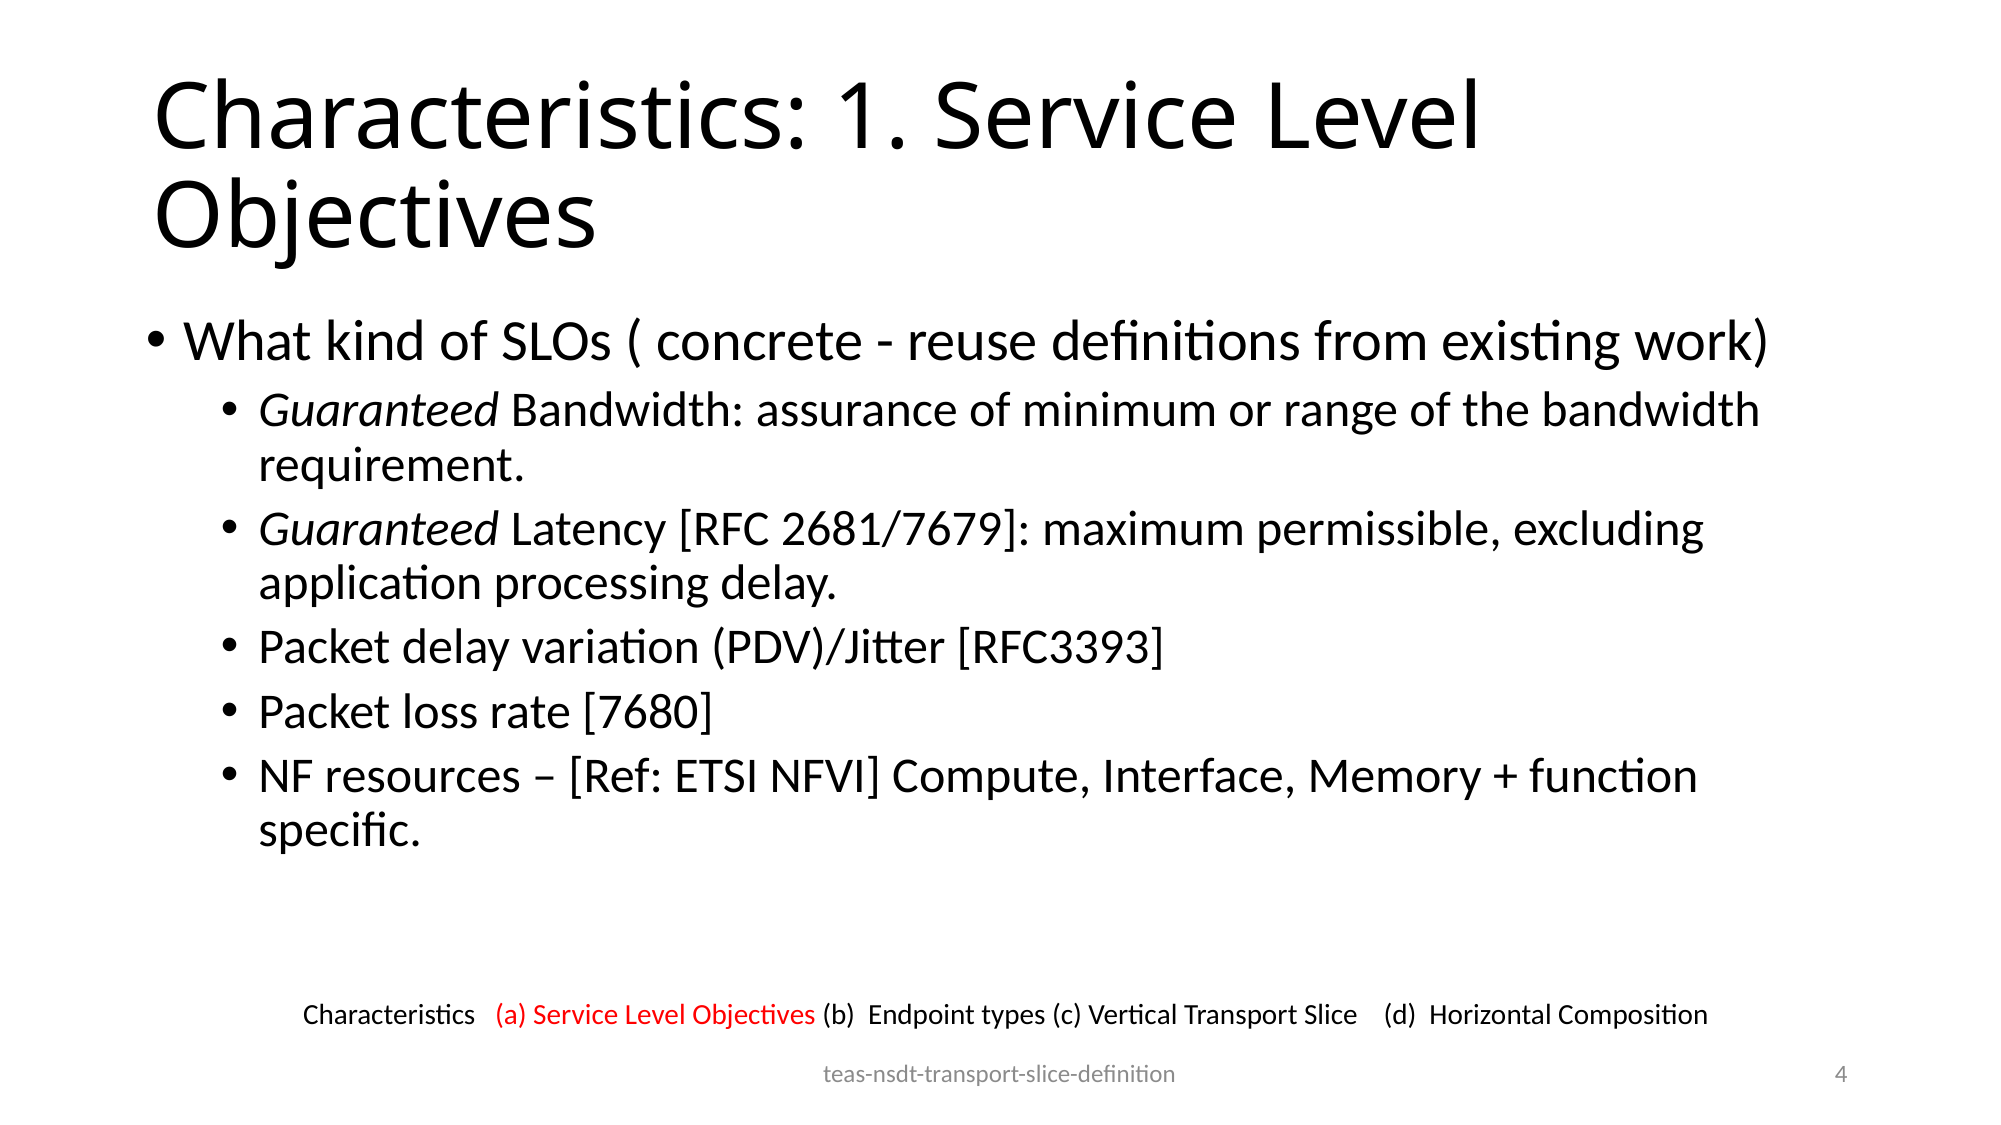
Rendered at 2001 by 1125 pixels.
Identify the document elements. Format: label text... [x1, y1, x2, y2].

list What kind of SLOs ( concrete - reuse definitions from existing work) Guaranteed Bandwidth: assurance of minimum or range of the bandwidth requirement. Guaranteed Latency [RFC 2681/7679]: maximum permissible, excluding application processing delay. Packet delay variation (PDV)/Jitter [RFC3393] Packet loss rate [7680] NF resources – [Ref: ETSI NFVI] Compute, Interface, Memory + function specific. [130, 303, 1856, 929]
footer teas-nsdt-transport-slice-definition [662, 1042, 1338, 1103]
title Characteristics: 1. Service Level Objectives [137, 59, 1863, 278]
text_box Characteristics (a) Service Level Objectives (b) Endpoint types (c) Vertical Transport Slice (d) Horizontal Composition [288, 987, 1897, 1038]
slide_number 4 [1412, 1042, 1863, 1103]
